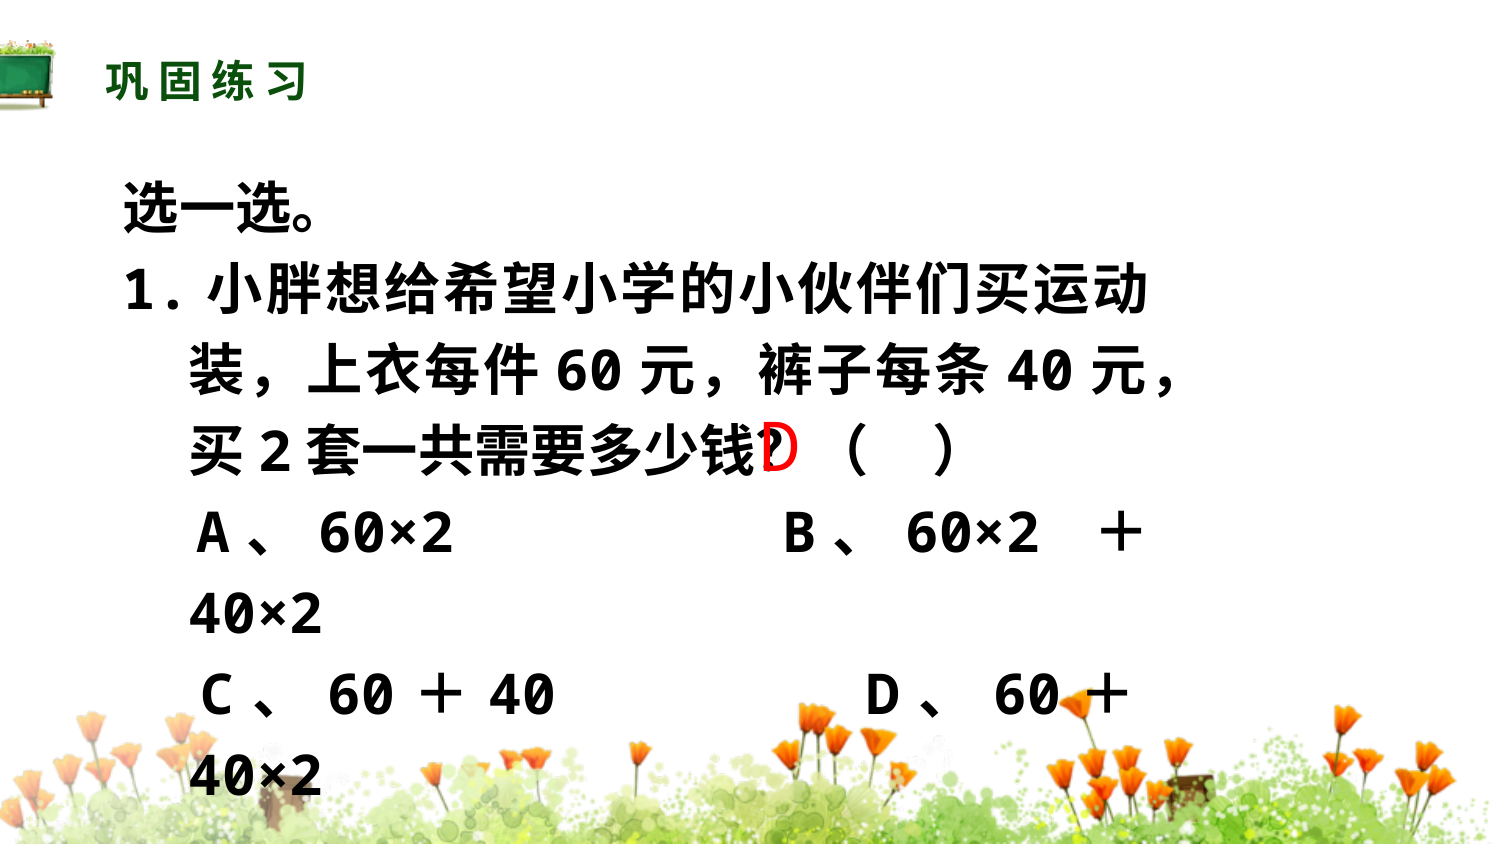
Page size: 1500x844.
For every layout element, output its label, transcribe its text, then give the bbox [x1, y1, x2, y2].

picture [0, 28, 56, 122]
text_box 选一选。 1.小胖想给希望小学的小伙伴们买运动装，上衣每件60元，裤子每条40元，买2套一共需要多少钱？（ ） A、60×2 B、60×2 ＋ 40×2 C、60＋40 D、60＋40×2 [111, 153, 1161, 813]
text_box D [741, 397, 819, 491]
picture [0, 680, 1500, 844]
text_box 巩固练习 [93, 47, 434, 112]
